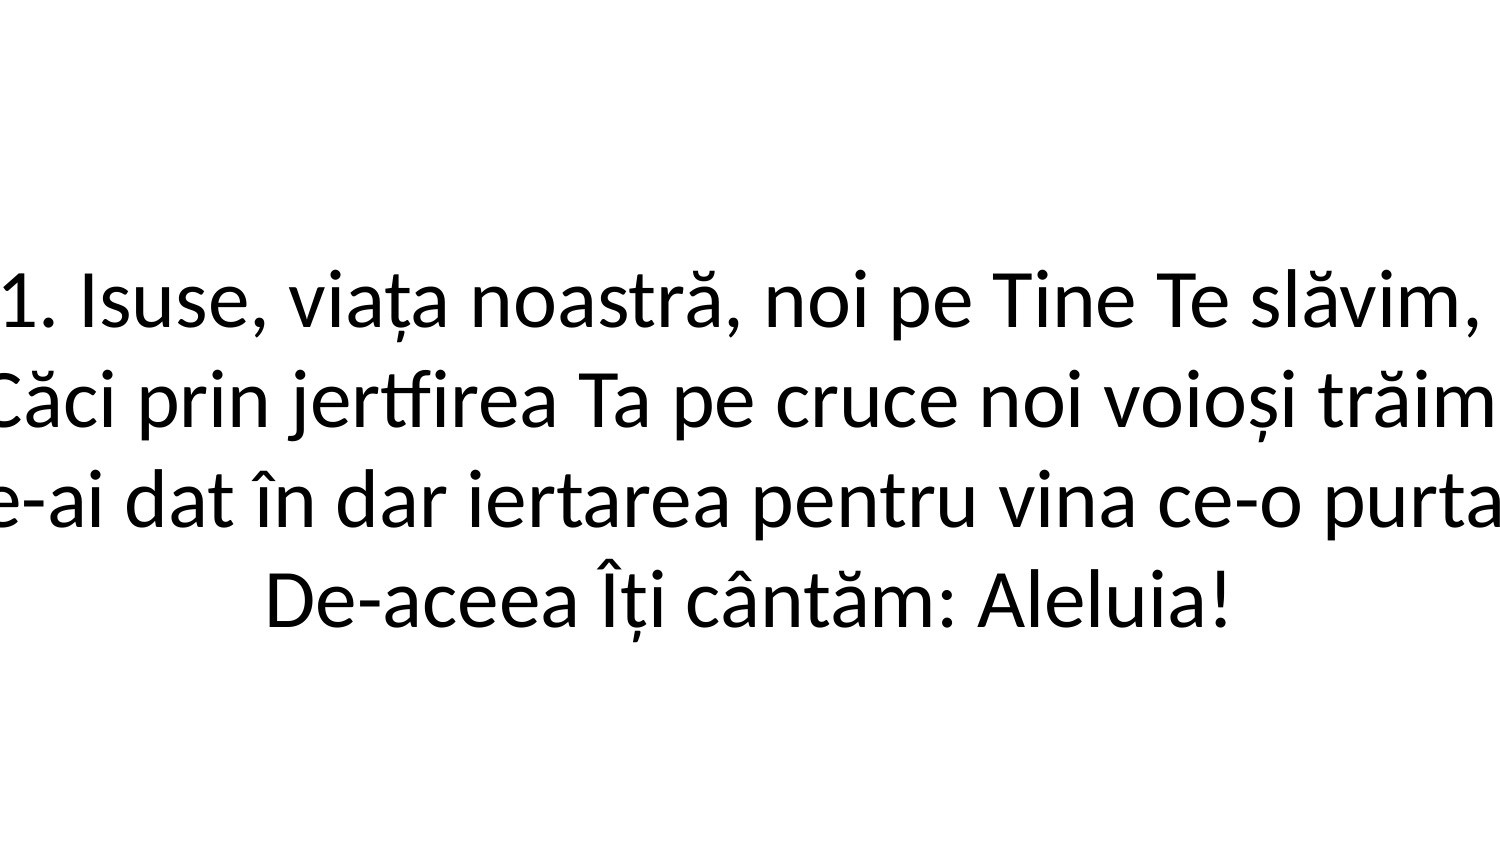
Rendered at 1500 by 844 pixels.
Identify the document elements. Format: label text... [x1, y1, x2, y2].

text_box 1. Isuse, viața noastră, noi pe Tine Te slăvim, Căci prin jertfirea Ta pe cruce noi voioși trăim. Ne-ai dat în dar iertarea pentru vina ce-o purtam De-aceea Îți cântăm: Aleluia! [0, 192, 1500, 652]
